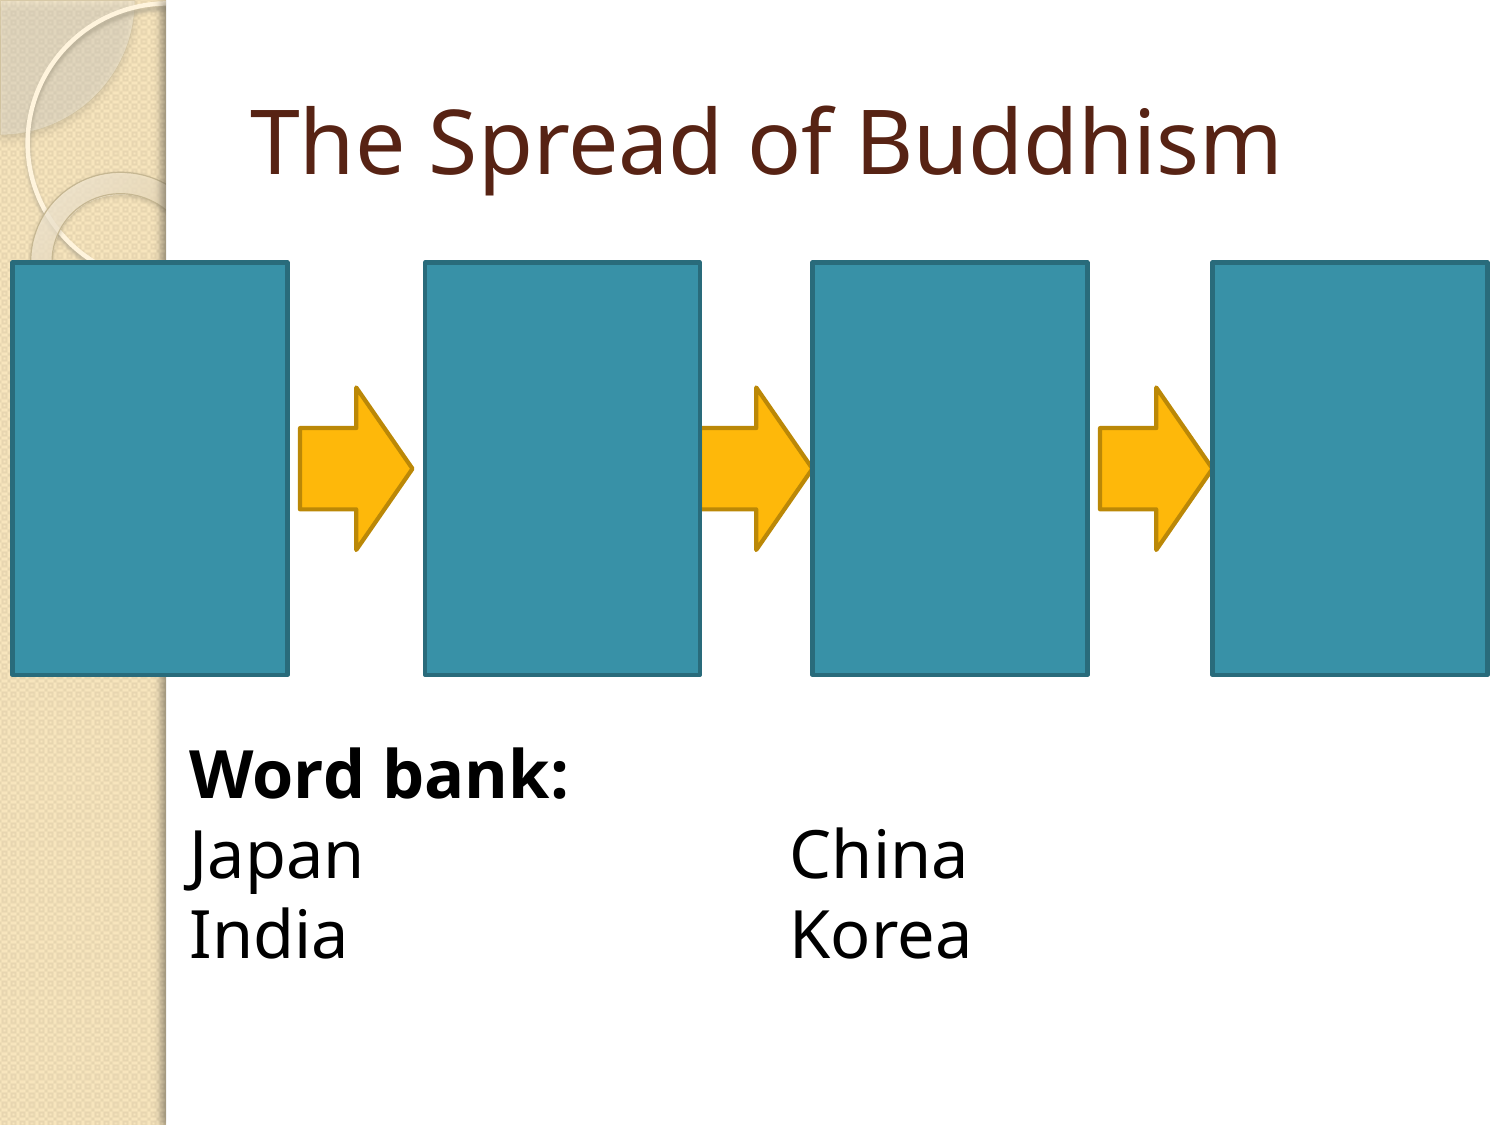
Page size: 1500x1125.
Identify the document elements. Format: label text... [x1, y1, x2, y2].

text_box [10, 260, 290, 677]
text_box [1210, 260, 1490, 677]
text_box Word bank: Japan China India Korea [174, 724, 1375, 980]
text_box [423, 260, 702, 677]
text_box [297, 385, 415, 552]
title The Spread of Buddhism [235, 45, 1466, 233]
text_box [1097, 385, 1210, 552]
text_box [810, 260, 1090, 677]
text_box [702, 385, 810, 552]
